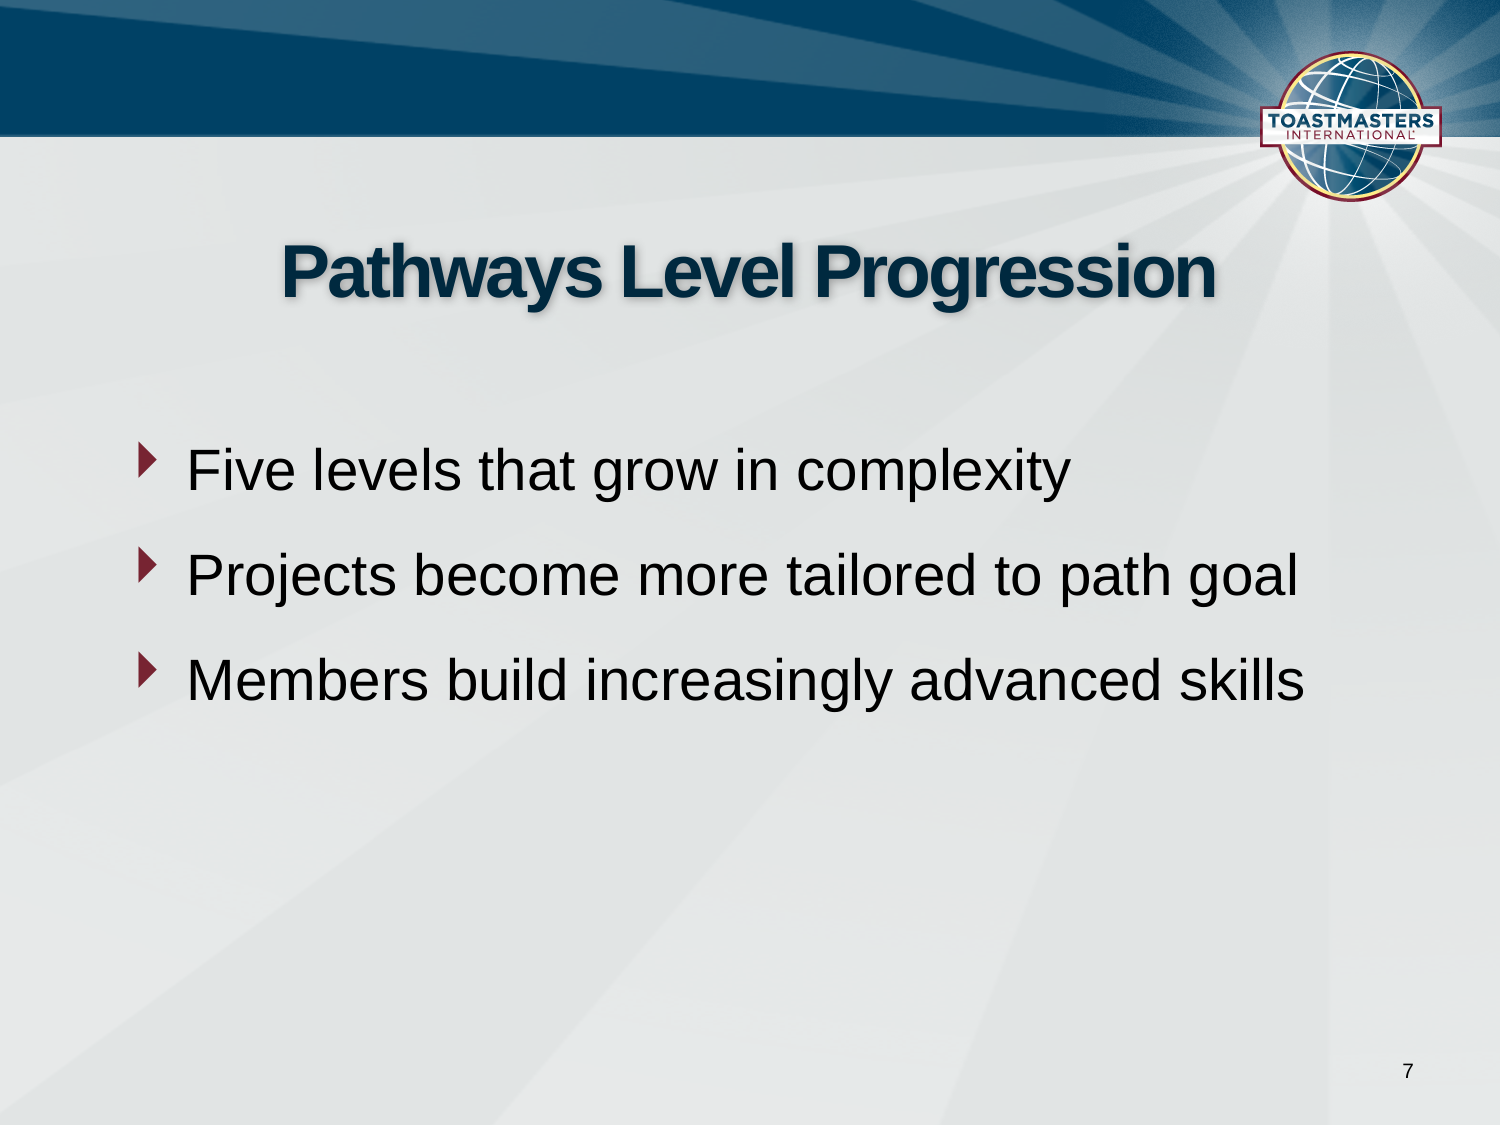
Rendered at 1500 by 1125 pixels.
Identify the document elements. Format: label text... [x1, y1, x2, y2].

title Pathways Level Progression [112, 174, 1388, 376]
picture [0, 0, 1500, 1125]
list Five levels that grow in complexity Projects become more tailored to path goal Members build increasingly advanced skills [105, 424, 1388, 951]
text_box 7 [1387, 1050, 1428, 1090]
